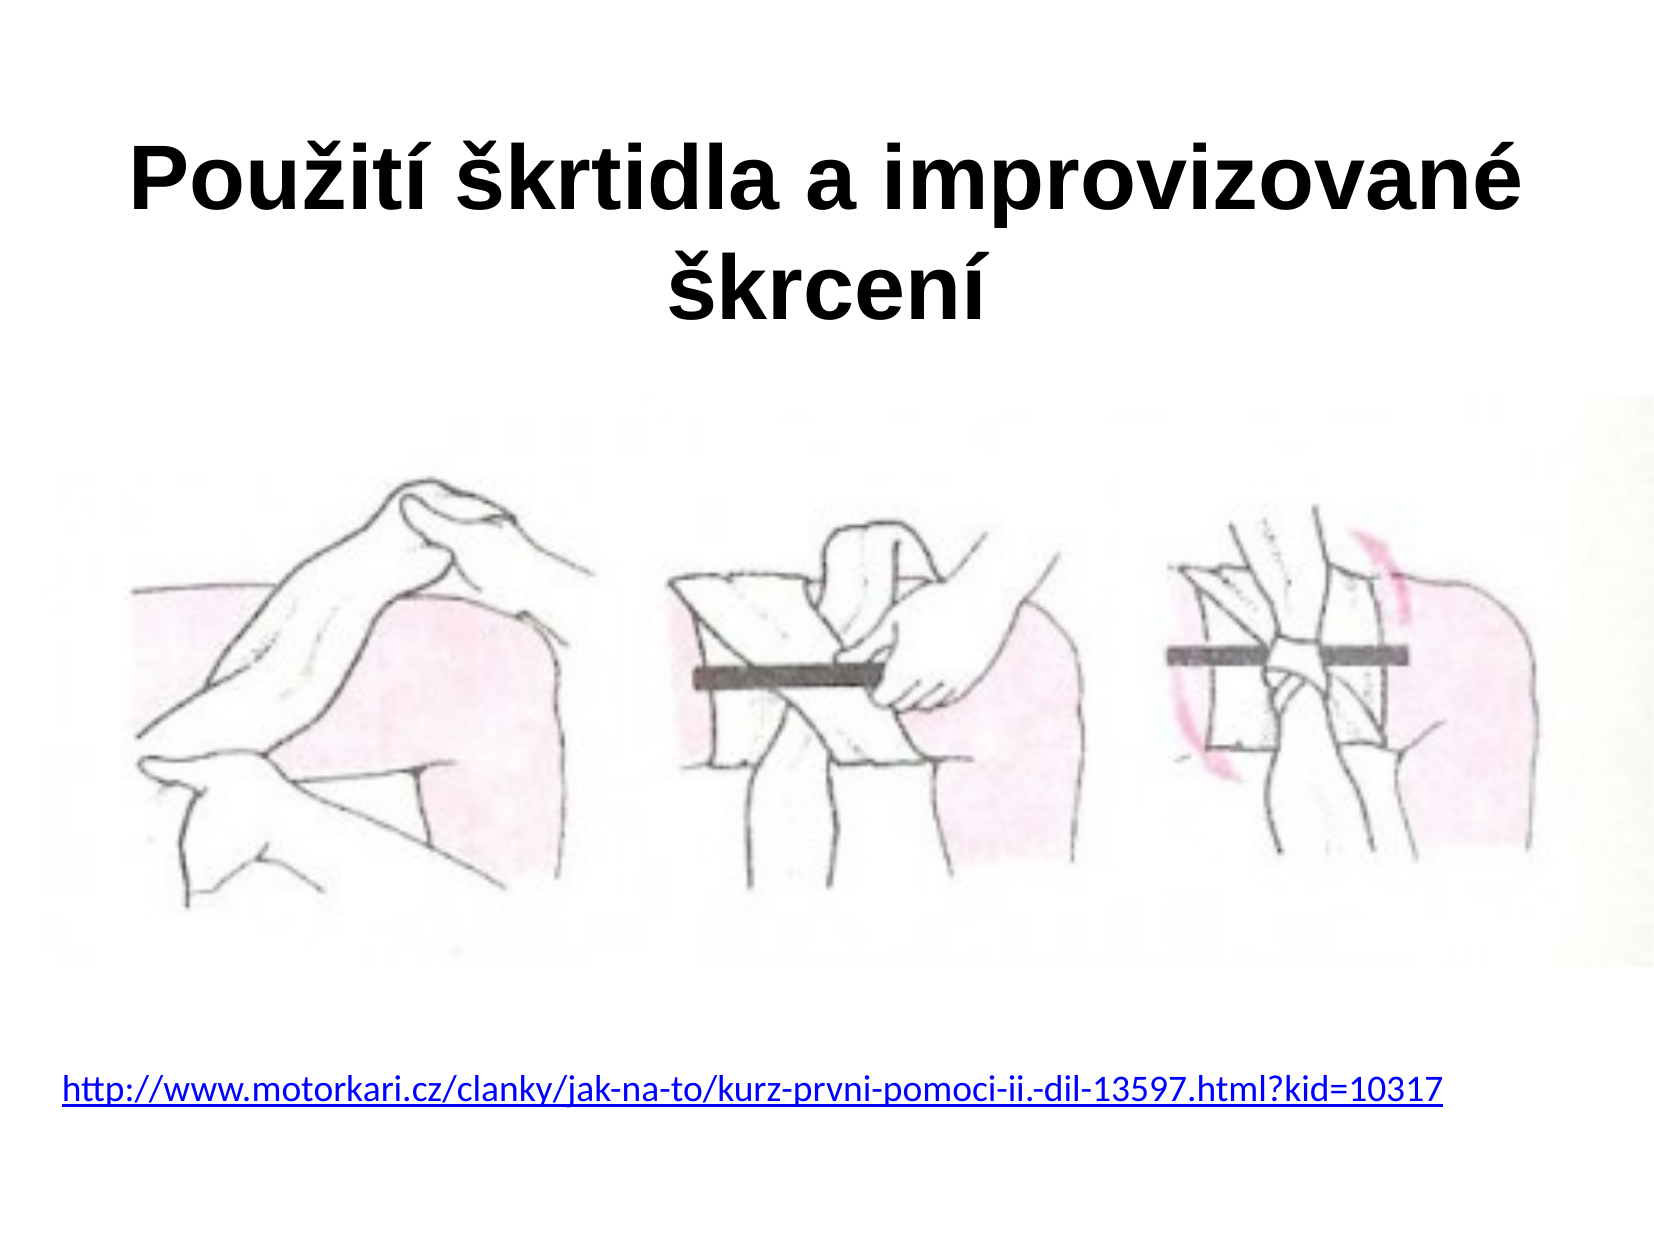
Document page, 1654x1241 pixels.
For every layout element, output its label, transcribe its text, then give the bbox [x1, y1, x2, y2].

title Použití škrtidla a improvizované škrcení [82, 123, 1571, 331]
text_box http://www.motorkari.cz/clanky/jak-na-to/kurz-prvni-pomoci-ii.-dil-13597.html?kid=10317 [47, 1057, 1654, 1117]
picture [39, 395, 1654, 968]
